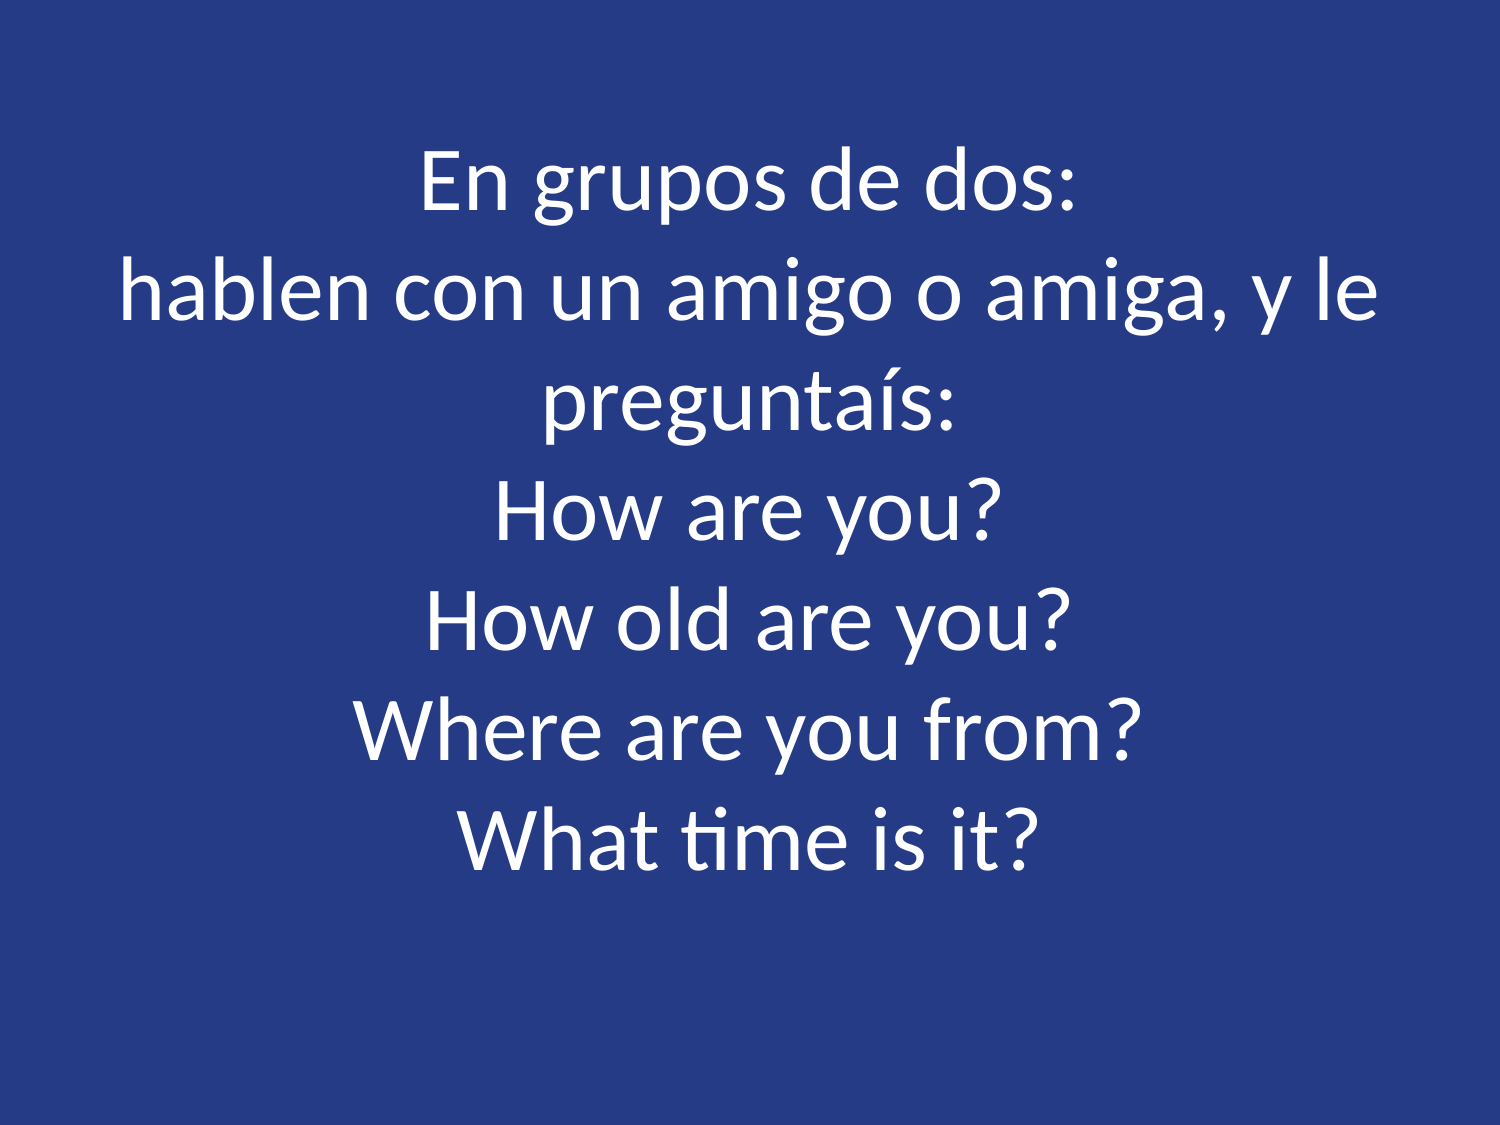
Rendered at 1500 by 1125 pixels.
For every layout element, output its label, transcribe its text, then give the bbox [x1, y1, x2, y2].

title En grupos de dos: hablen con un amigo o amiga, y le preguntaís: How are you? How old are you? Where are you from? What time is it? [75, 45, 1425, 1073]
